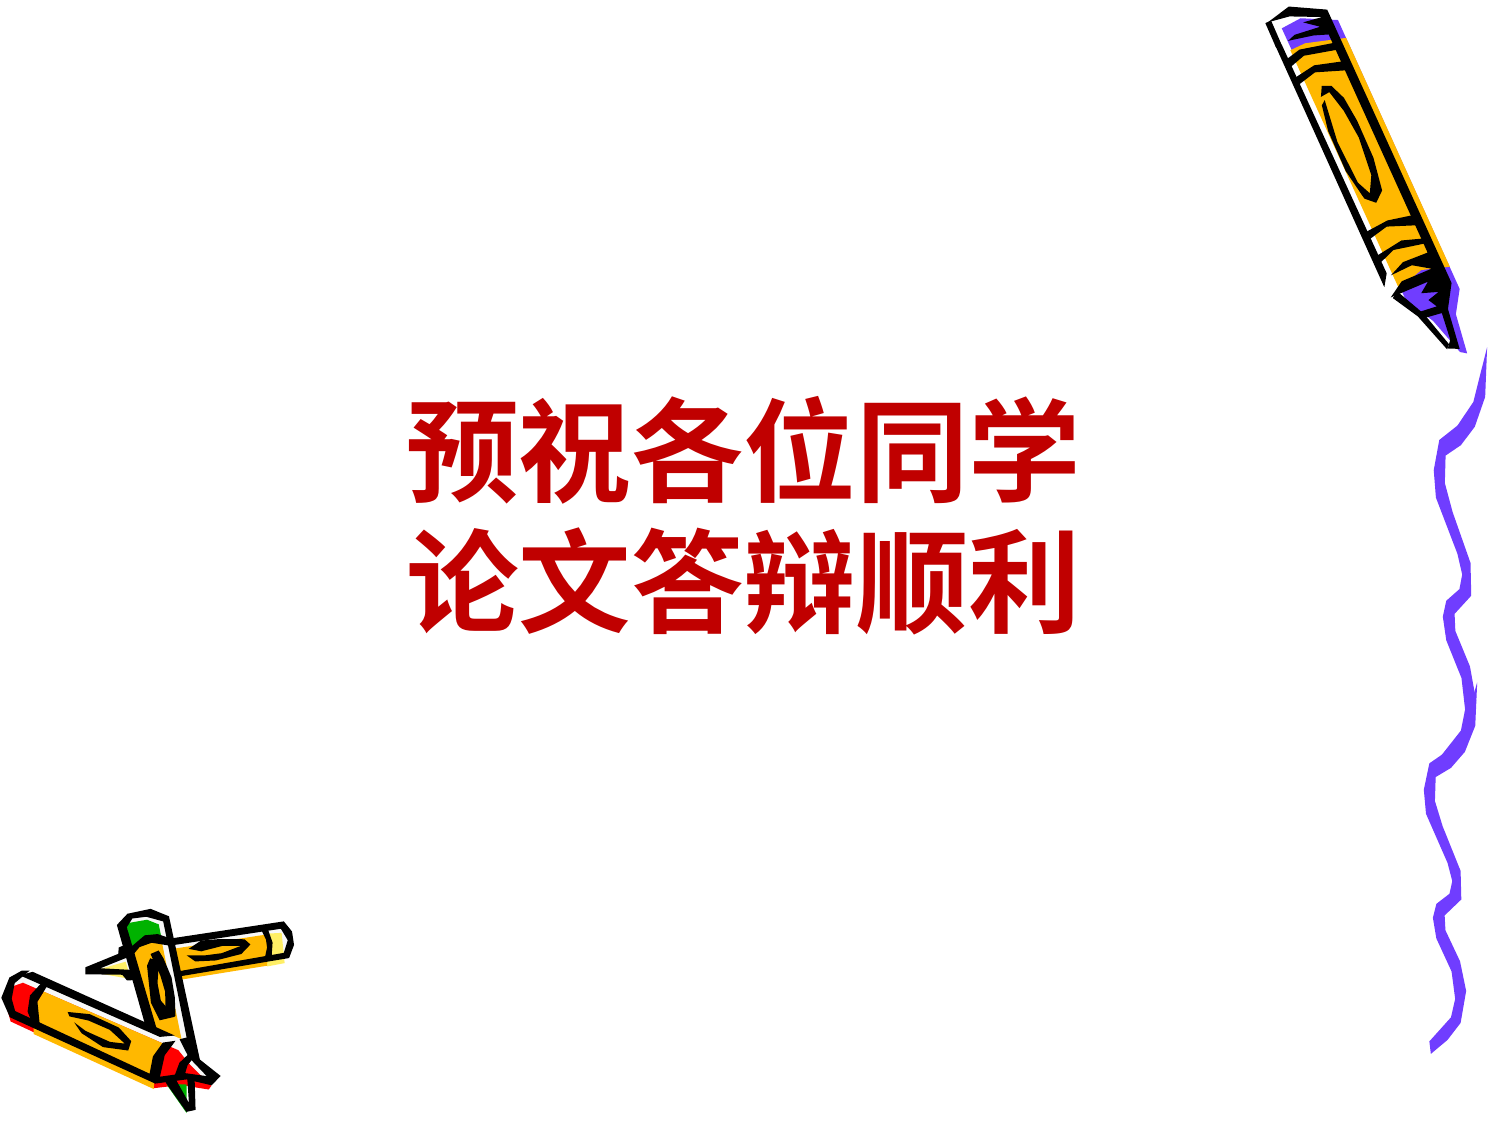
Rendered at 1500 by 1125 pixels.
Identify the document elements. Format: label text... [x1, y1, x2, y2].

list 预祝各位同学 论文答辩顺利 [112, 399, 1376, 1001]
